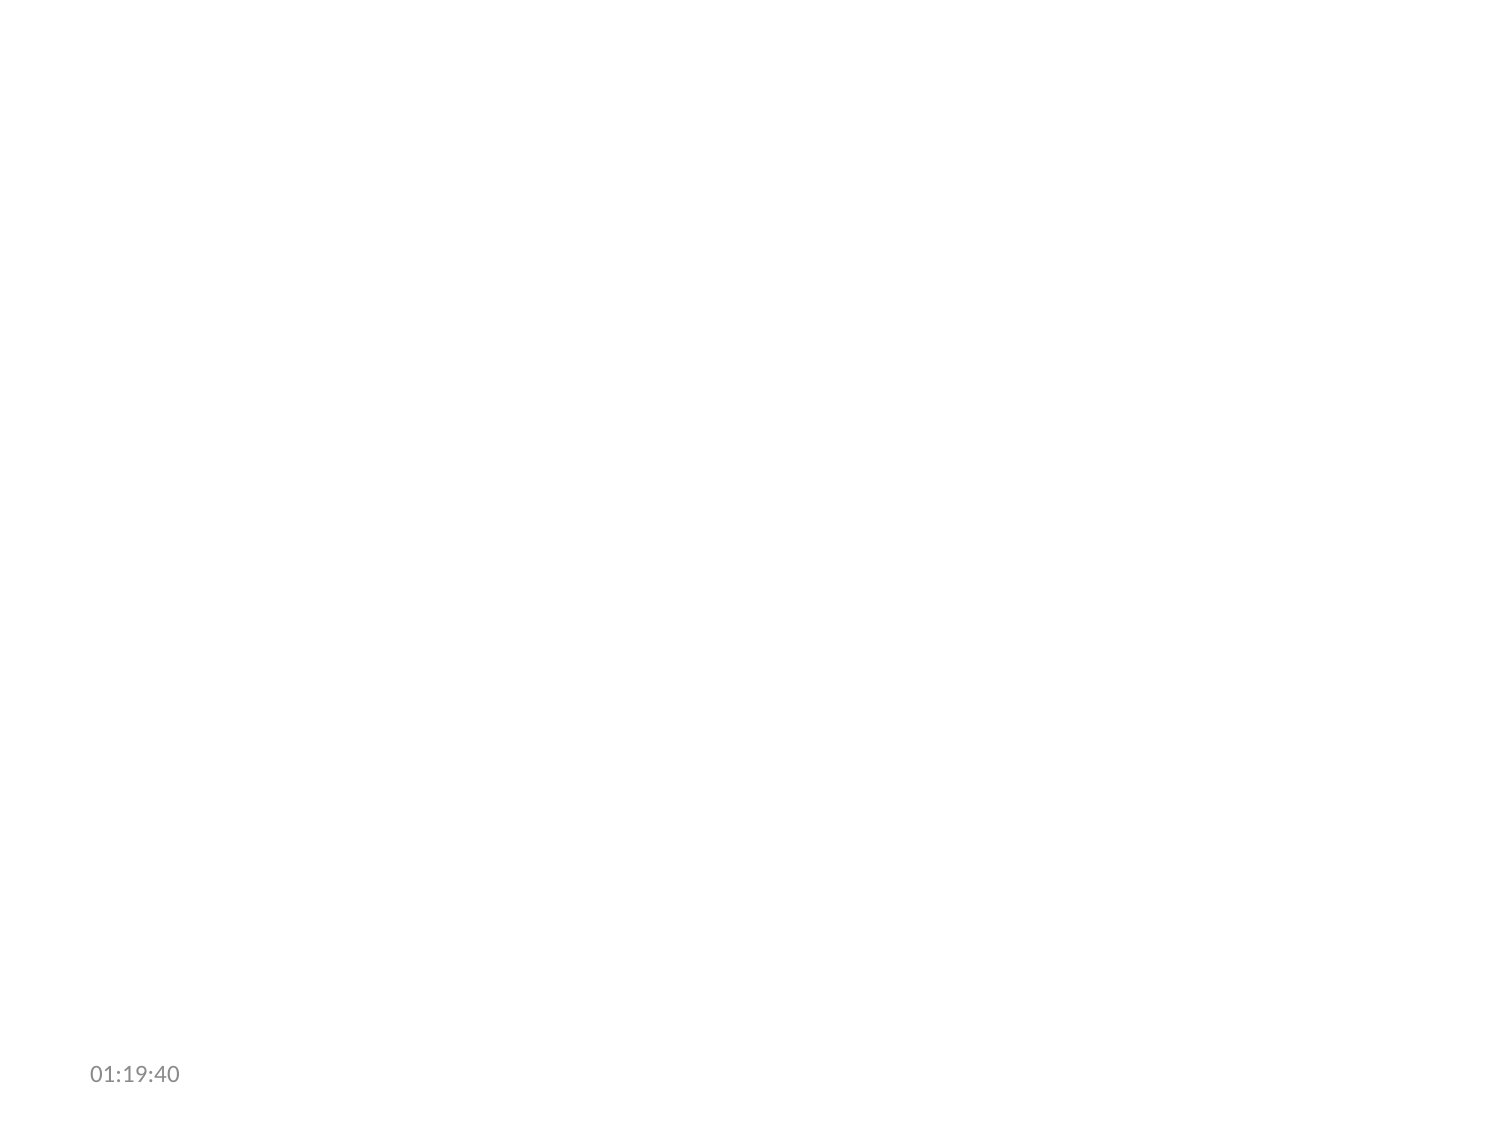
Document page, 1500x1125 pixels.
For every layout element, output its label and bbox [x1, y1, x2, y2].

slide_number [75, 1042, 425, 1103]
